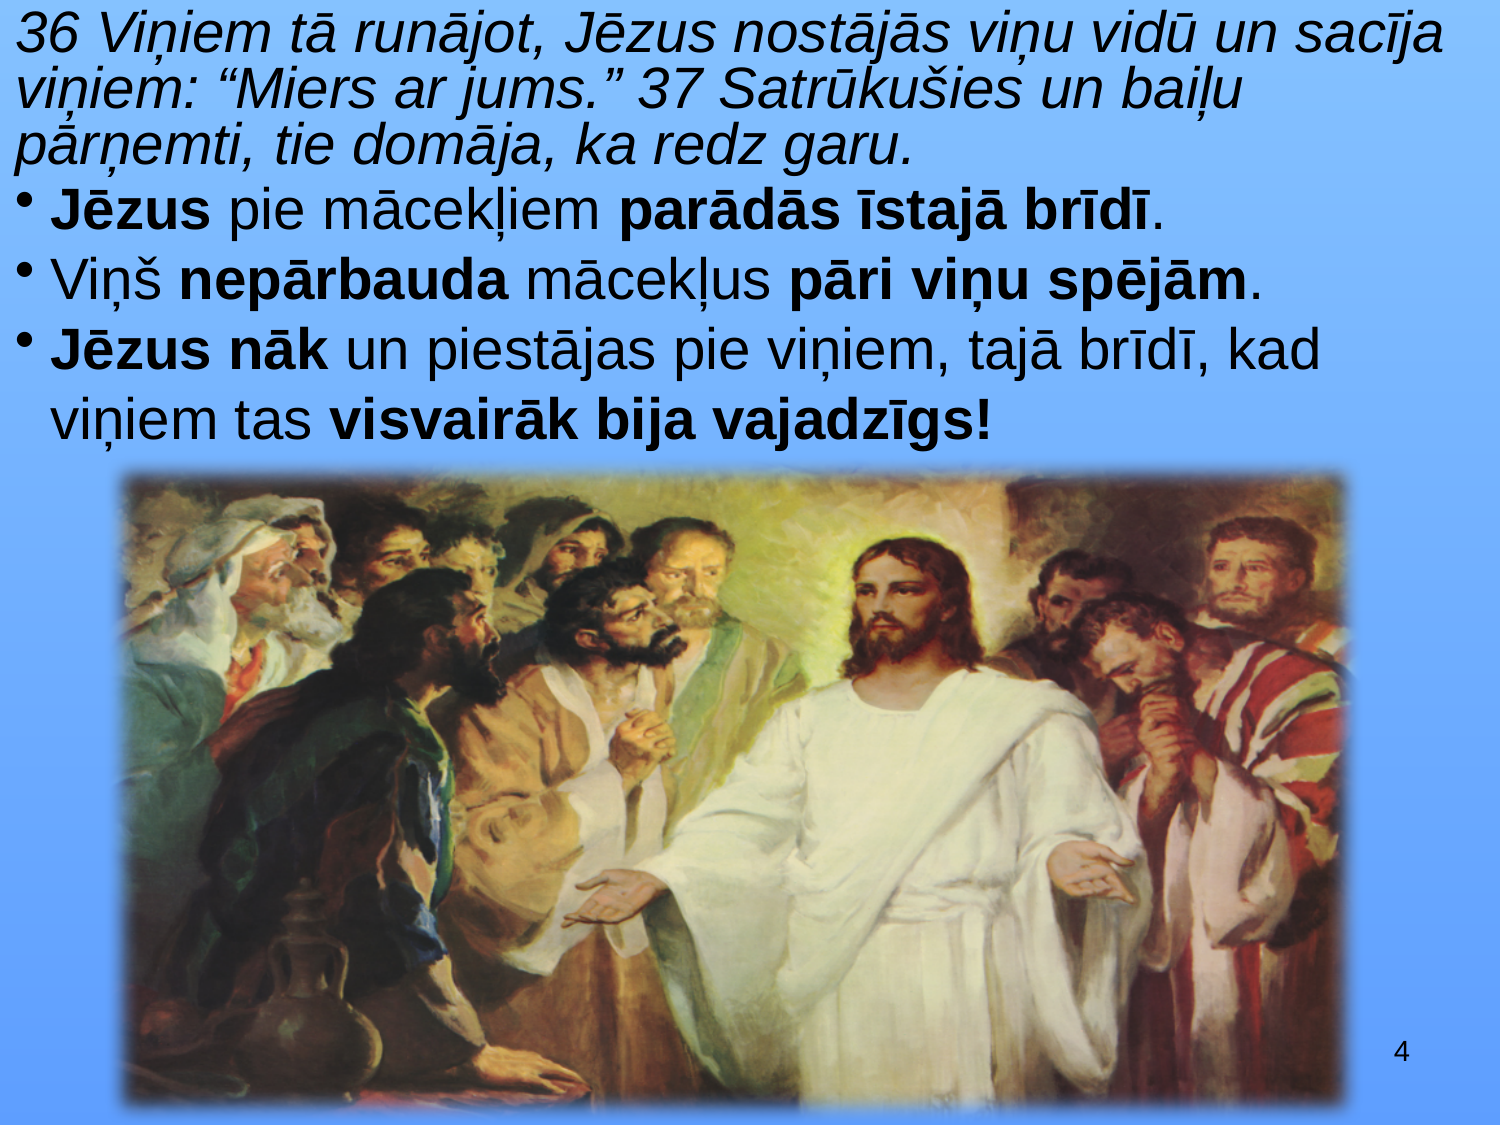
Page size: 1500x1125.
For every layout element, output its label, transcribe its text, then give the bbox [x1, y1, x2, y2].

slide_number 4 [1367, 1024, 1426, 1103]
picture [105, 456, 1363, 1125]
text_box Jēzus pie mācekļiem parādās īstajā brīdī. Viņš nepārbauda mācekļus pāri viņu spējām. Jēzus nāk un piestājas pie viņiem, tajā brīdī, kad viņiem tas visvairāk bija vajadzīgs! [0, 163, 1500, 459]
list 36 Viņiem tā runājot, Jēzus nostājās viņu vidū un sacīja viņiem: “Miers ar jums.” 37 Satrūkušies un baiļu pārņemti, tie domāja, ka redz garu. [0, 0, 1500, 163]
